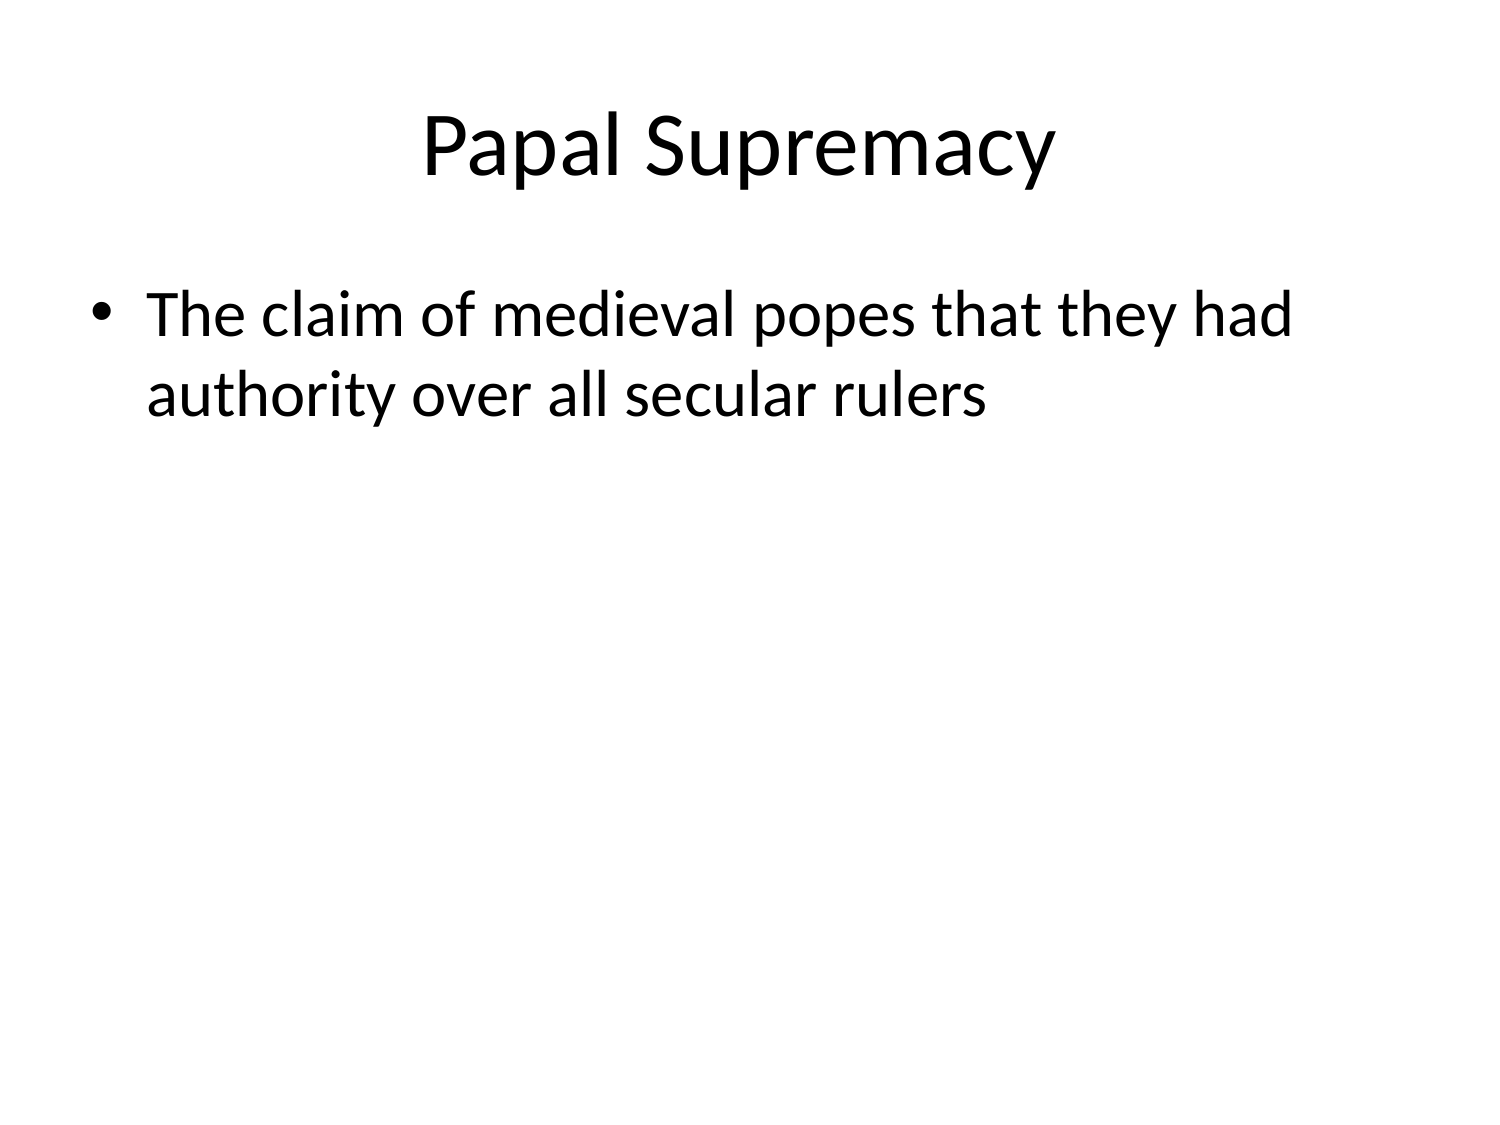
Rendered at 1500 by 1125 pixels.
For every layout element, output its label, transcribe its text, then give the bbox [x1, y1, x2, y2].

title Papal Supremacy [75, 45, 1425, 233]
list The claim of medieval popes that they had authority over all secular rulers [75, 262, 1425, 1005]
